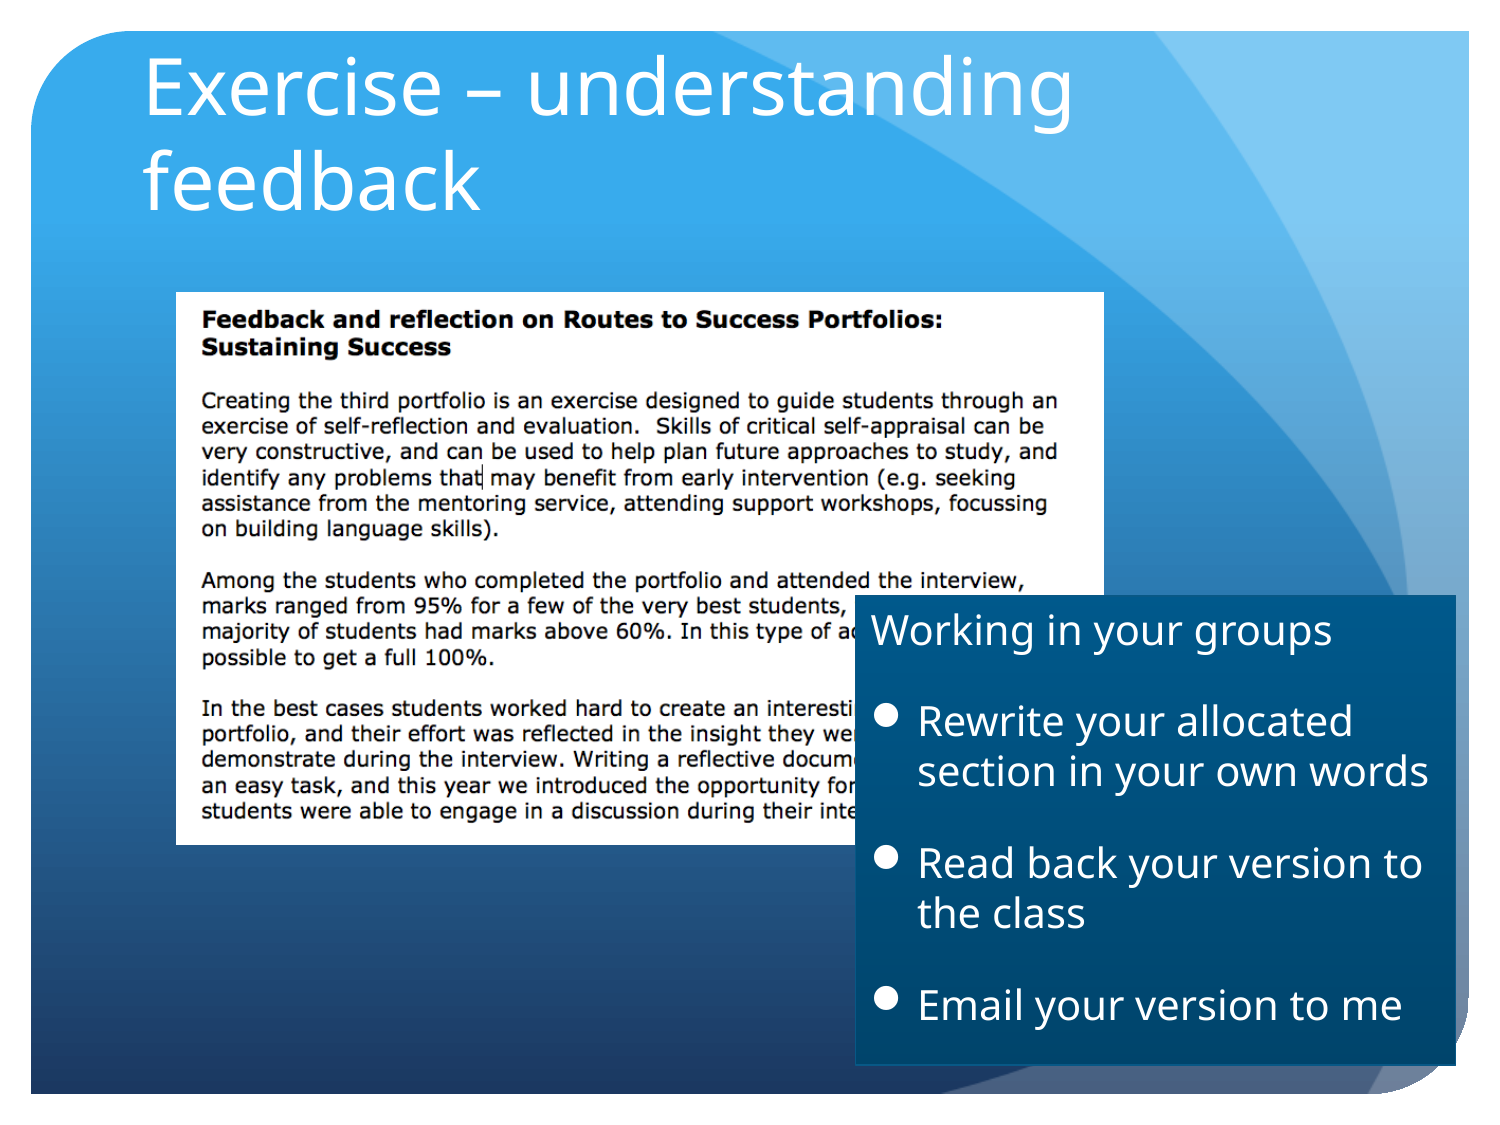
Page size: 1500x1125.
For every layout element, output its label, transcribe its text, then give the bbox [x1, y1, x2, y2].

title Exercise – understanding feedback [127, 62, 1372, 234]
picture [24, 30, 1473, 1094]
list Working in your groups Rewrite your allocated section in your own words Read back your version to the class Email your version to me [855, 595, 1456, 1066]
